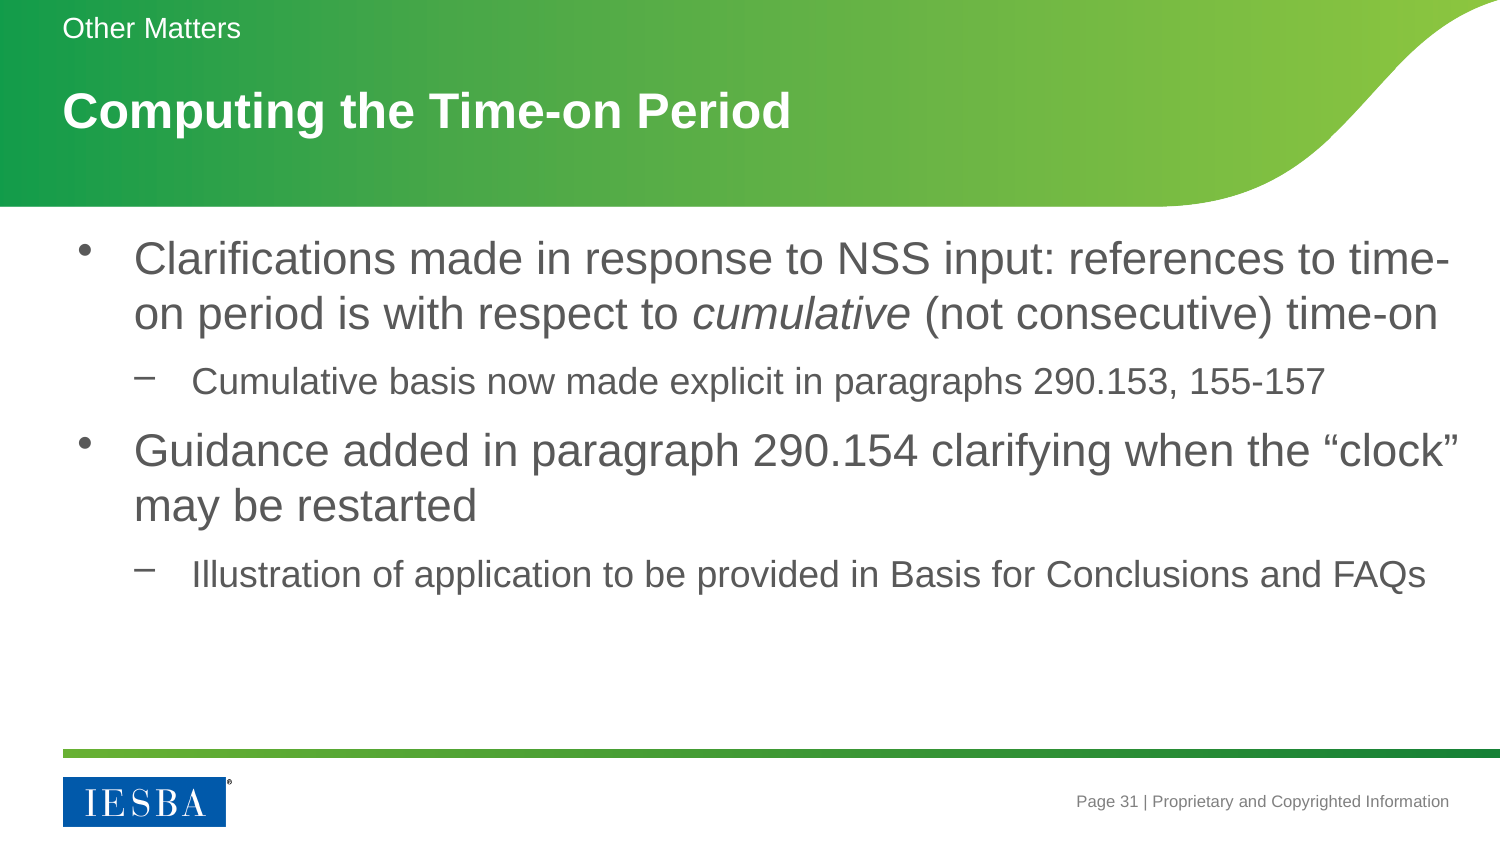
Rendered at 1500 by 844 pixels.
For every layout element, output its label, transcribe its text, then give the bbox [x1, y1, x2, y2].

picture [63, 777, 232, 827]
list Clarifications made in response to NSS input: references to time-on period is with respect to cumulative (not consecutive) time-on Cumulative basis now made explicit in paragraphs 290.153, 155-157 Guidance added in paragraph 290.154 clarifying when the “clock” may be restarted Illustration of application to be provided in Basis for Conclusions and FAQs [62, 220, 1475, 747]
picture [0, 0, 1500, 207]
title Computing the Time-on Period [62, 75, 1300, 142]
subtitle Other Matters [62, 9, 500, 38]
